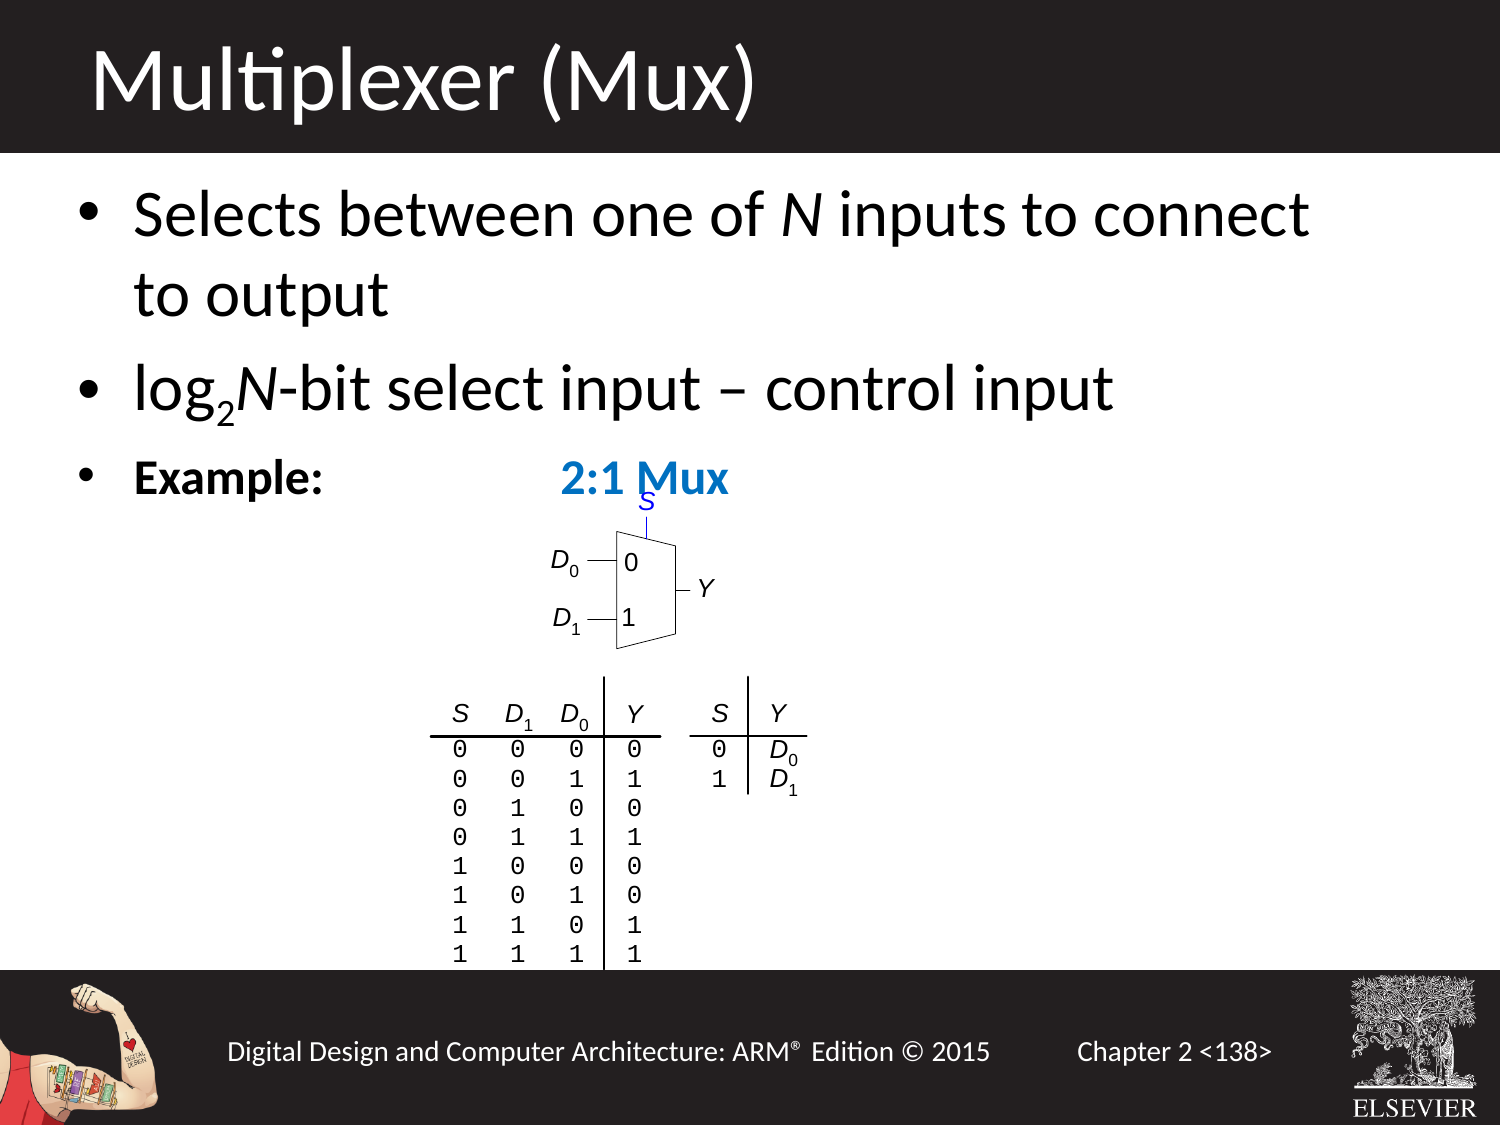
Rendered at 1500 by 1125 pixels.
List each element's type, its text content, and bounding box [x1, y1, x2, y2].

text_box Multiplexer (Mux) [75, 11, 1375, 136]
picture [1350, 974, 1477, 1117]
list Selects between one of N inputs to connect to output log2N-bit select input – control input Example: 2:1 Mux [62, 162, 1338, 975]
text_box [424, 478, 813, 976]
picture [0, 979, 163, 1125]
